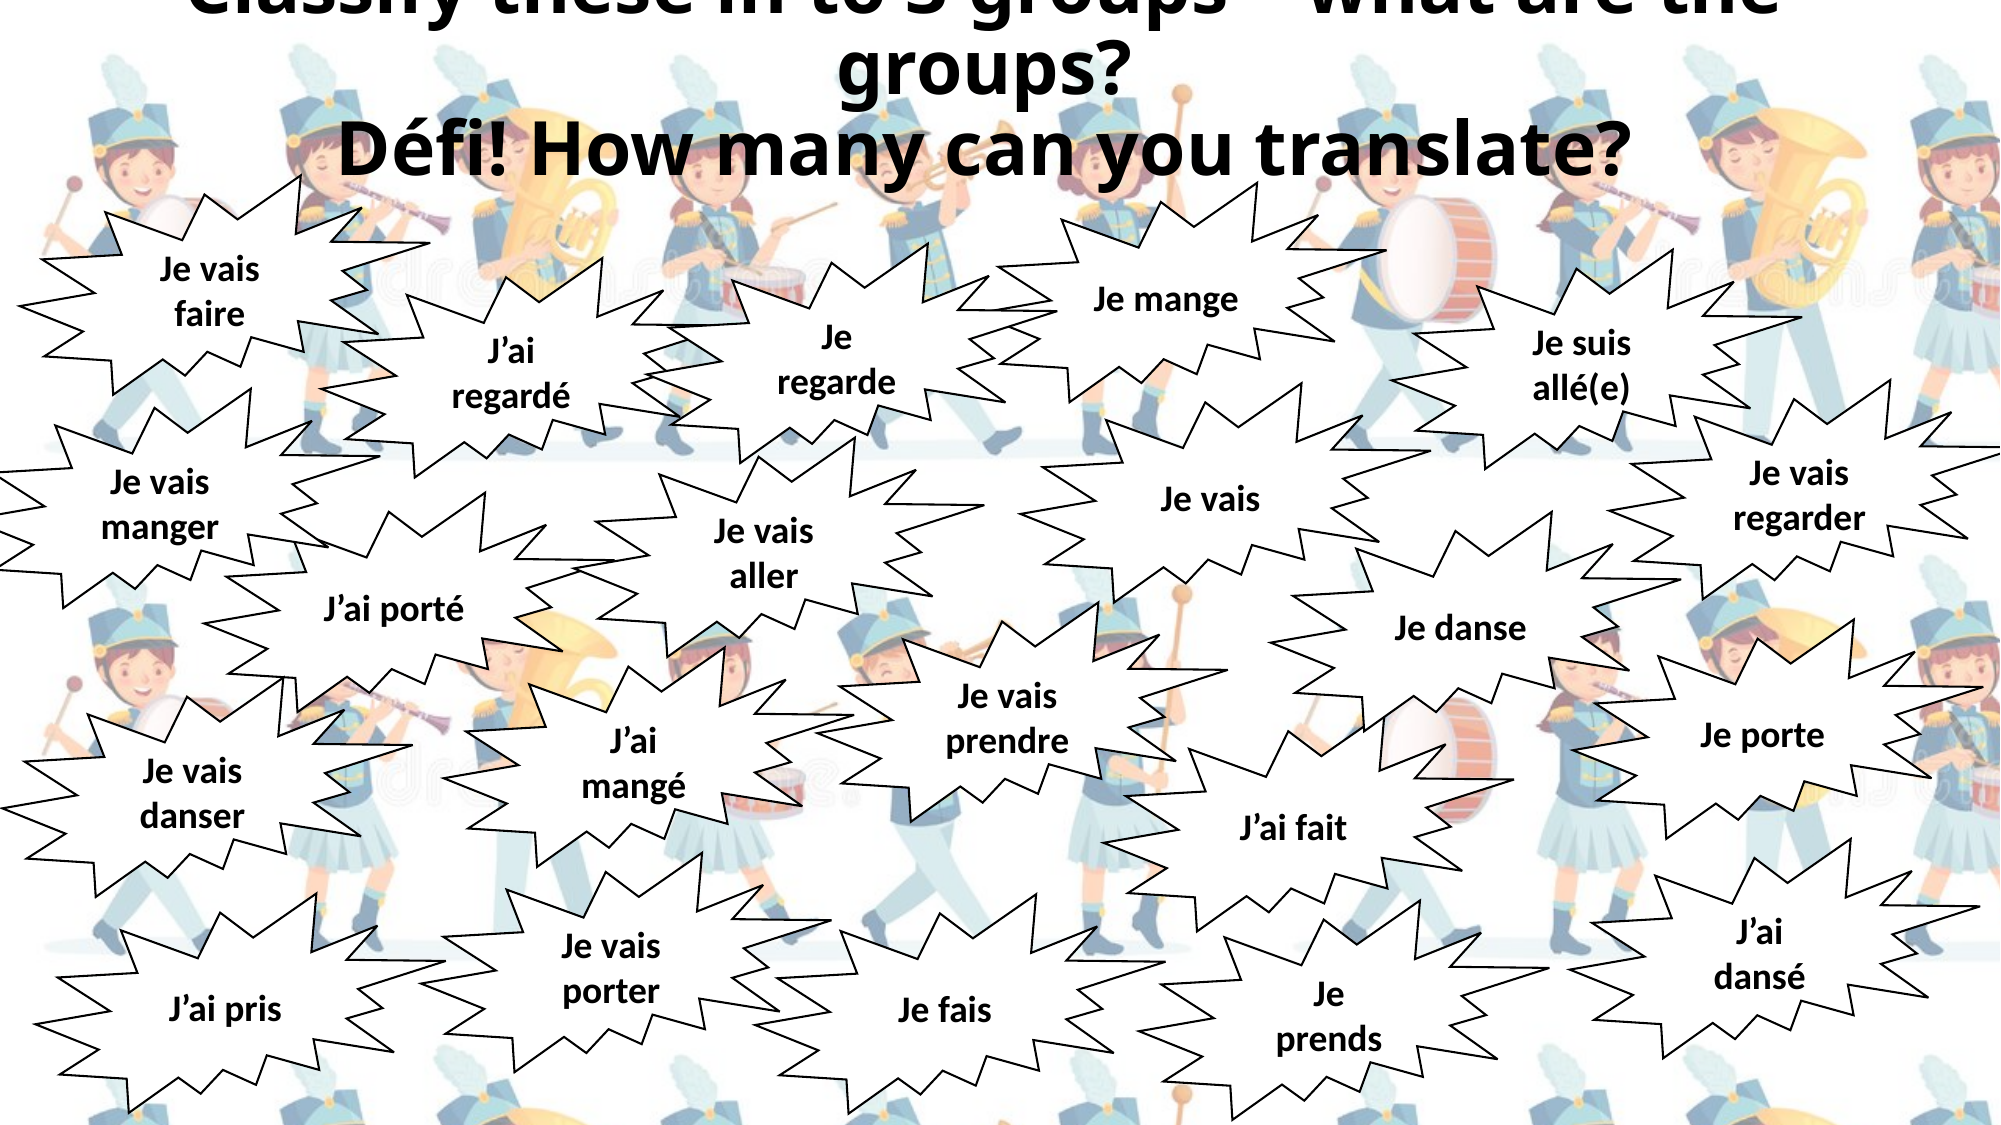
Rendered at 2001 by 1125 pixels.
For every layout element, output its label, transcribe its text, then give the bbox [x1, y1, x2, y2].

text_box Je mange [995, 180, 1387, 405]
text_box J’ai mangé [439, 645, 855, 869]
text_box Je vais [1016, 381, 1432, 605]
text_box Je vais manger [0, 386, 381, 611]
text_box Je prends [1135, 898, 1550, 1122]
text_box Je porte [1569, 617, 1984, 841]
text_box J’ai pris [31, 891, 447, 1115]
text_box Je vais faire [16, 173, 431, 397]
text_box J’ai regardé [317, 256, 696, 480]
title Classify these in to 3 groups – what are the groups? Défi! How many can you translate? [46, 63, 1923, 200]
text_box Je danse [1266, 509, 1682, 734]
text_box Je vais prendre [813, 600, 1229, 824]
text_box Je vais aller [570, 435, 985, 659]
text_box J’ai porté [200, 490, 615, 715]
text_box Je suis allé(e) [1387, 247, 1803, 471]
text_box Je regarde [643, 241, 1058, 465]
text_box Je vais danser [0, 675, 414, 899]
text_box J’ai fait [1099, 718, 1515, 934]
text_box J’ai dansé [1565, 836, 1981, 1061]
text_box Je fais [751, 892, 1166, 1116]
text_box Je vais regarder [1605, 377, 2000, 602]
text_box Je vais porter [417, 850, 832, 1075]
